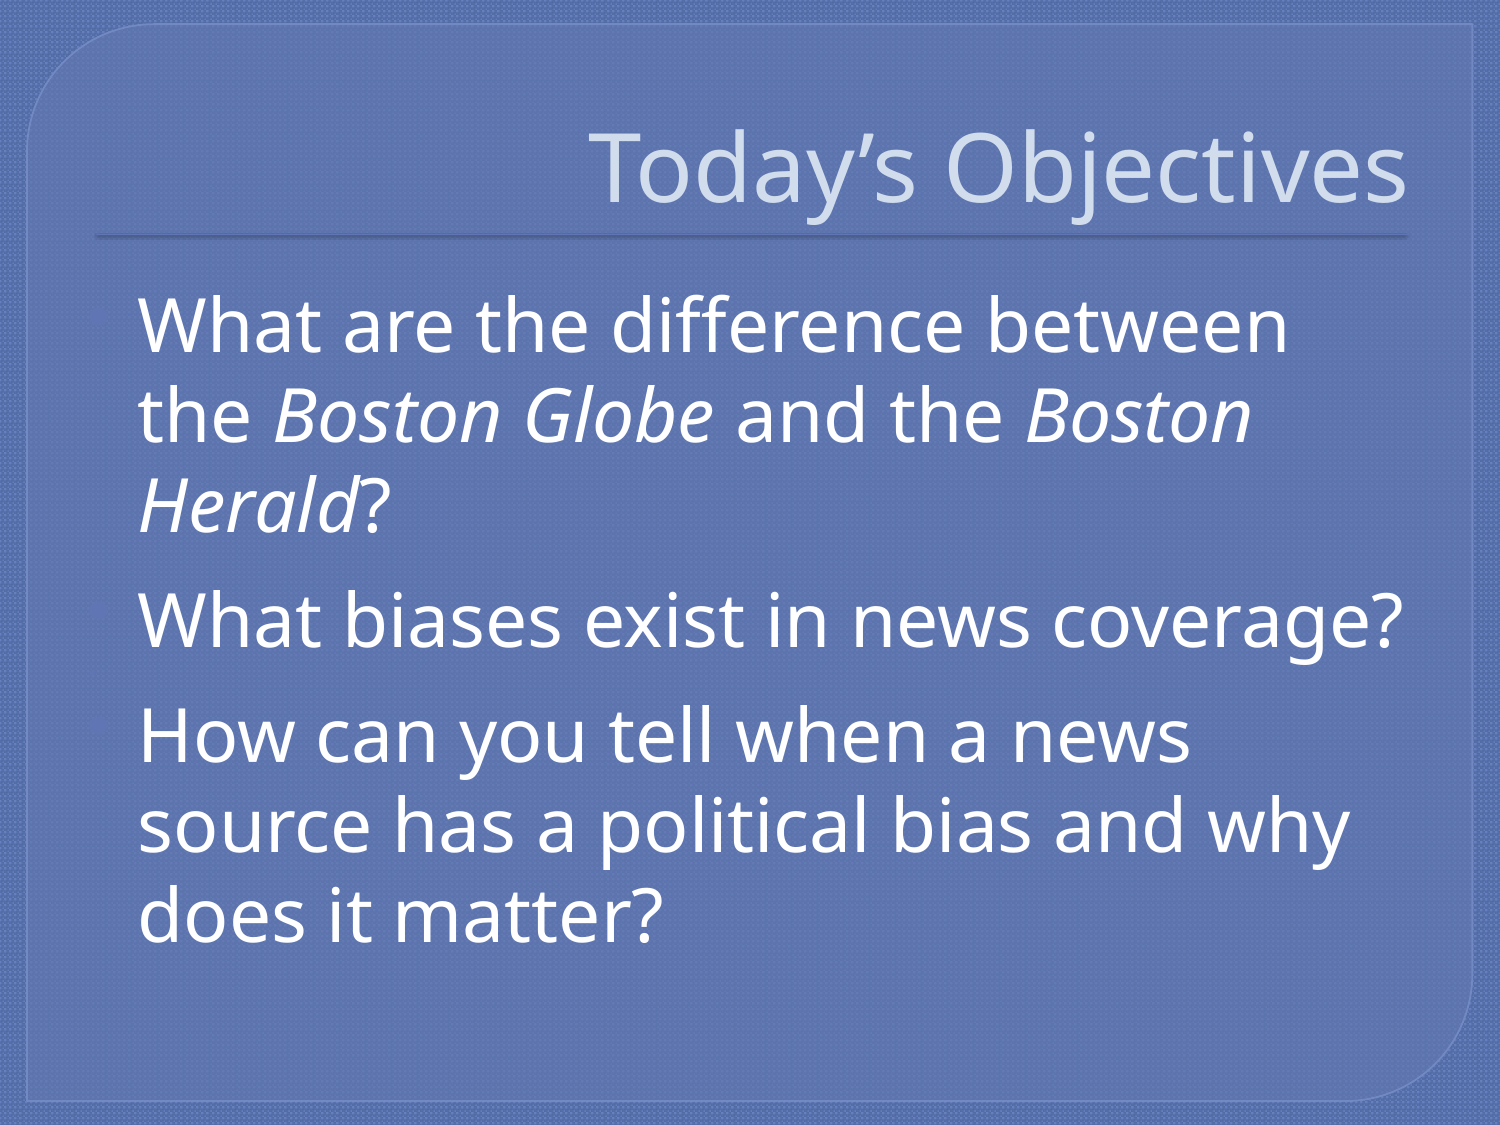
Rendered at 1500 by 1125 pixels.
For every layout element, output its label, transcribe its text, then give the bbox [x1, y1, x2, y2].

title Today’s Objectives [75, 41, 1425, 230]
list What are the difference between the Boston Globe and the Boston Herald? What biases exist in news coverage? How can you tell when a news source has a political bias and why does it matter? [75, 270, 1425, 1013]
